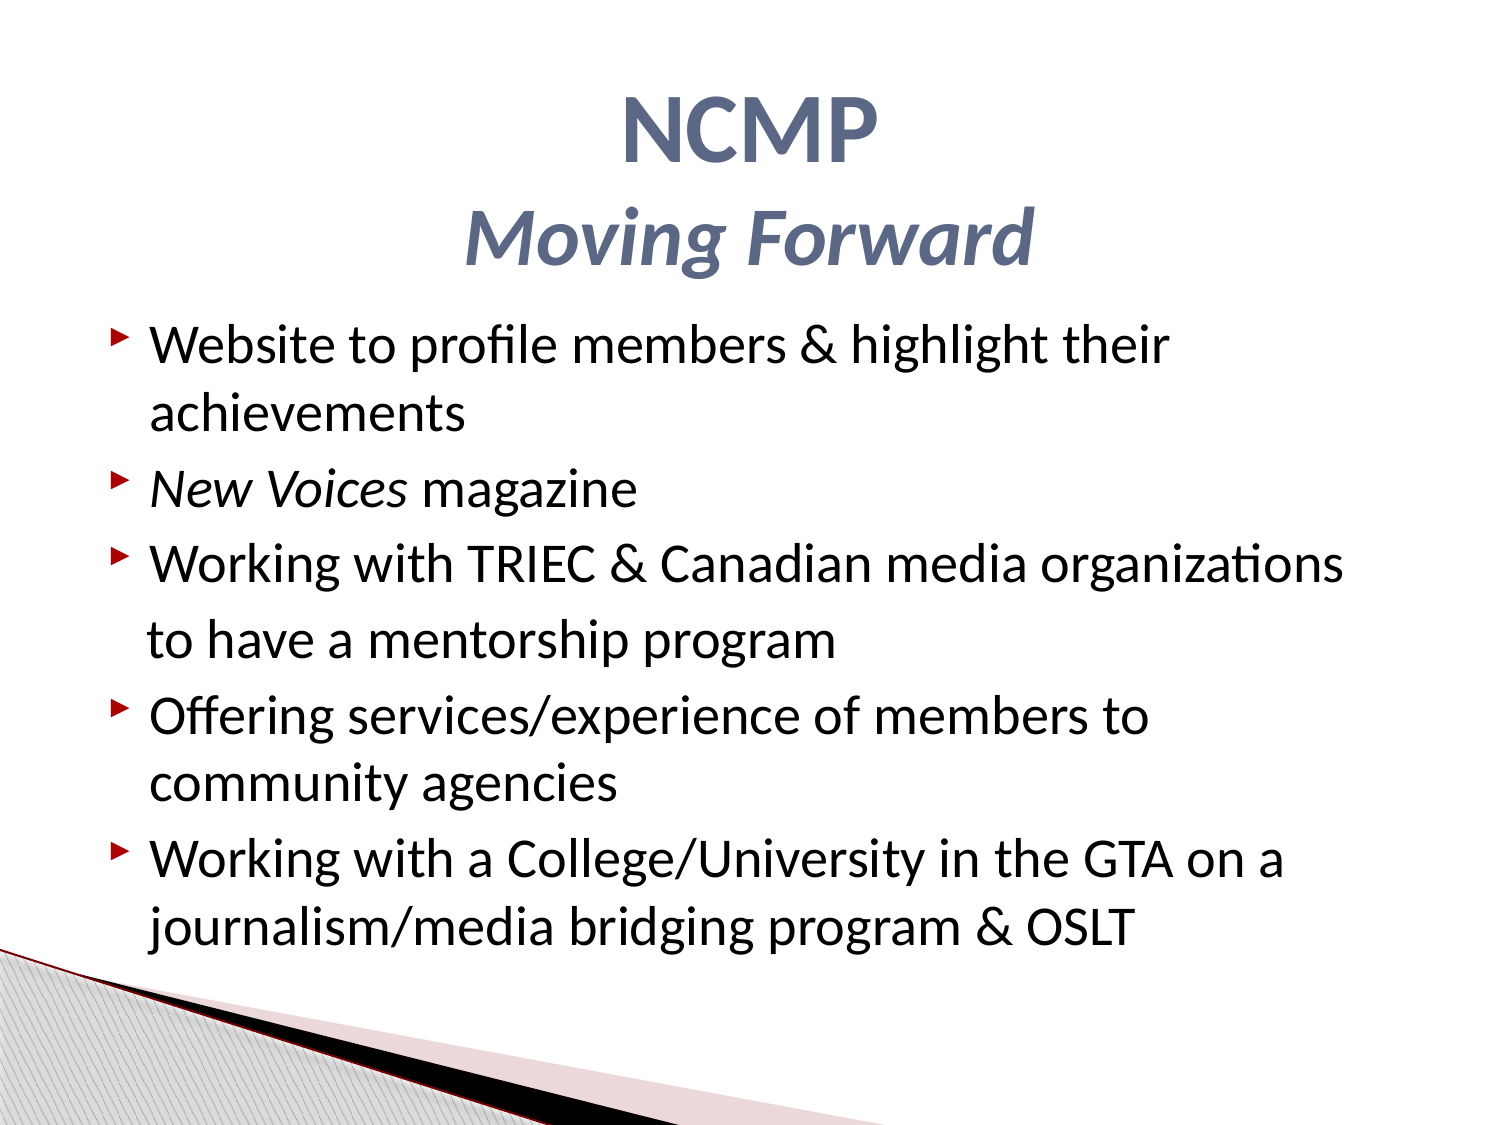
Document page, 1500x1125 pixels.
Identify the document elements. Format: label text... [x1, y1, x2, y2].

title NCMP Moving Forward [75, 45, 1425, 300]
list Website to profile members & highlight their achievements New Voices magazine Working with TRIEC & Canadian media organizations to have a mentorship program Offering services/experience of members to community agencies Working with a College/University in the GTA on a journalism/media bridging program & OSLT [75, 300, 1425, 986]
